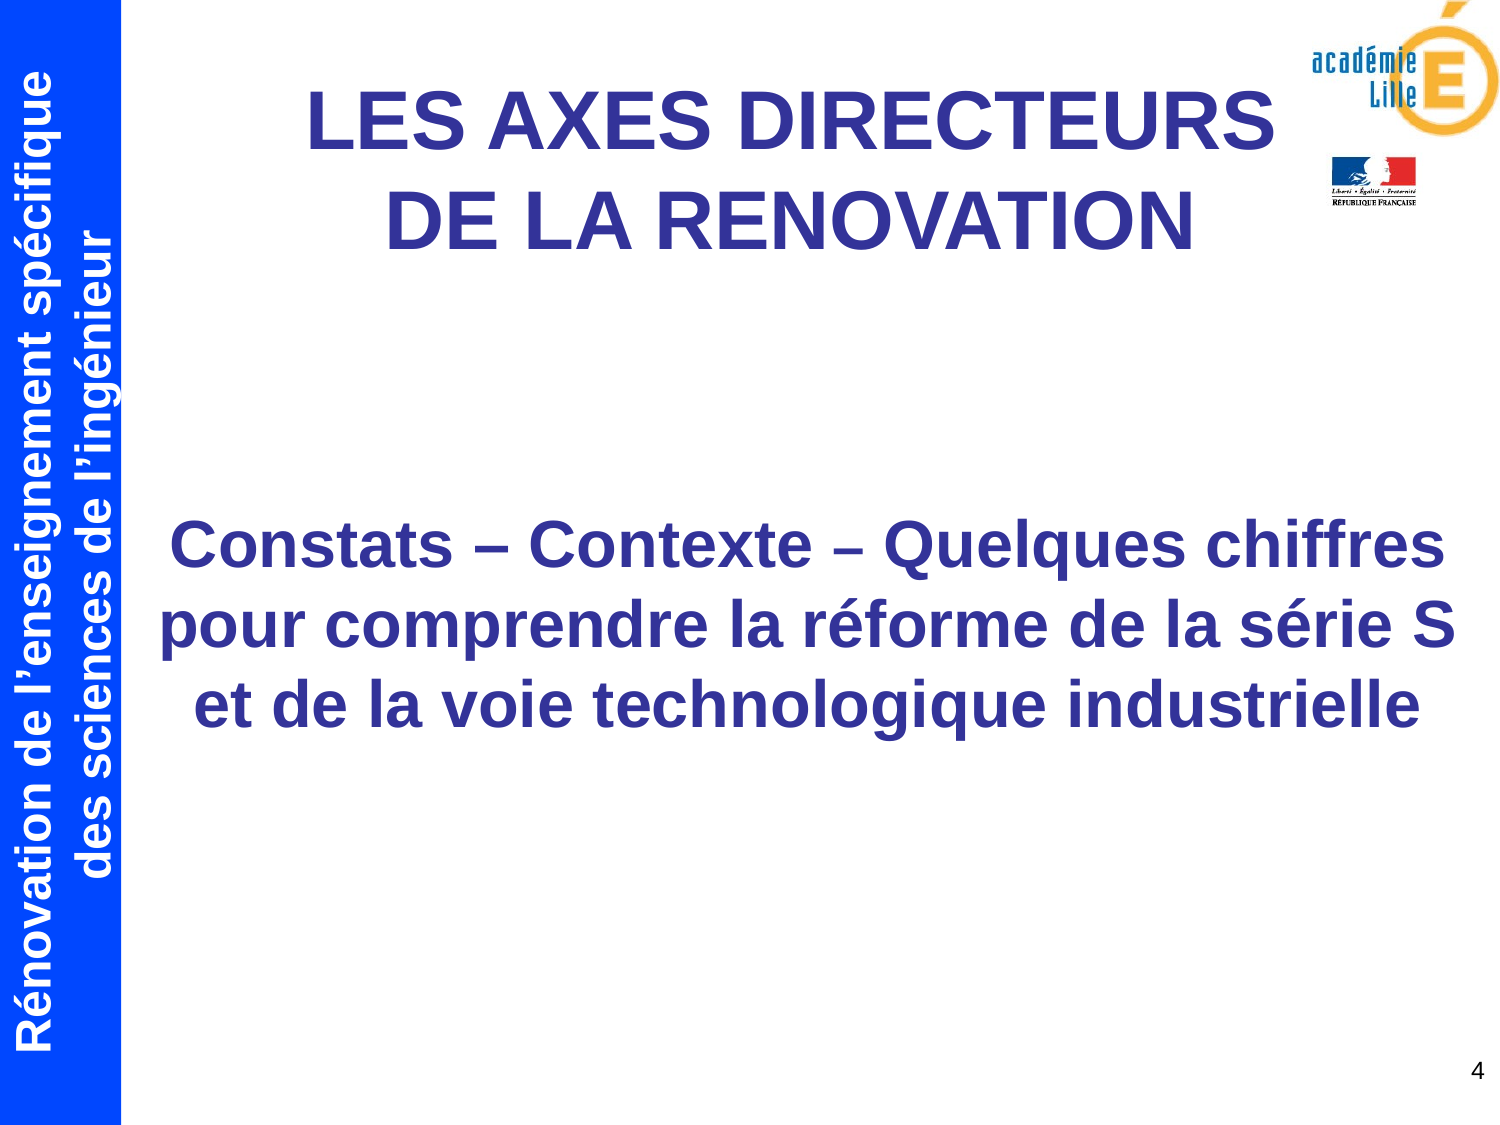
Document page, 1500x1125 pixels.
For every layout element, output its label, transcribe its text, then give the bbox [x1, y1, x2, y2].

picture [1312, 0, 1500, 206]
text_box Constats – Contexte – Quelques chiffres pour comprendre la réforme de la série S et de la voie technologique industrielle [136, 493, 1480, 748]
text_box LES AXES DIRECTEURS DE LA RENOVATION [286, 59, 1296, 275]
slide_number 4 [1149, 1046, 1500, 1125]
